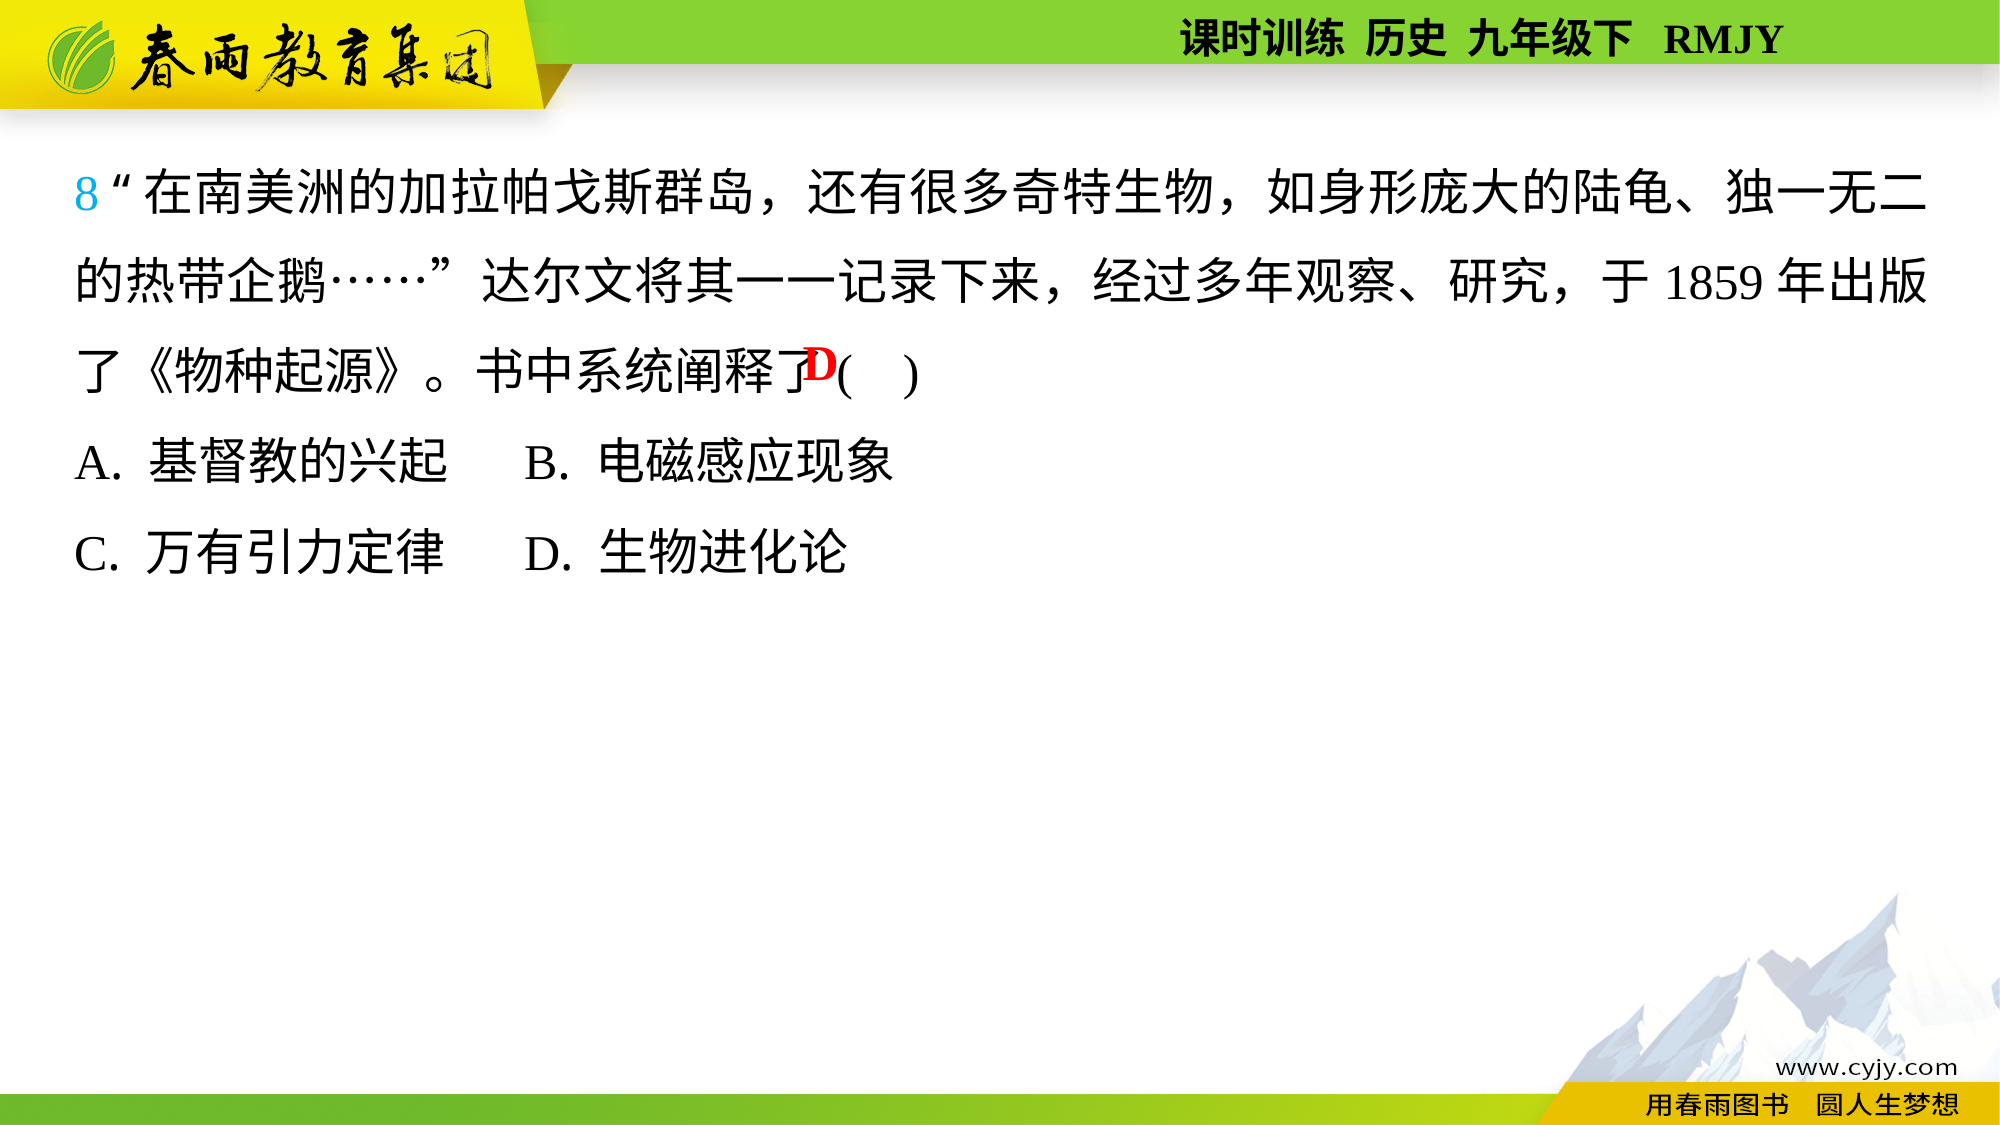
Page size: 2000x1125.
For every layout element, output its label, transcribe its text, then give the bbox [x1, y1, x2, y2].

picture [0, 0, 2000, 1125]
list 8 “在南美洲的加拉帕戈斯群岛，还有很多奇特生物，如身形庞大的陆龟、独一无二的热带企鹅……”达尔文将其一一记录下来，经过多年观察、研究，于1859年出版了《物种起源》。书中系统阐释了( ) A. 基督教的兴起 B. 电磁感应现象 C. 万有引力定律 D. 生物进化论 [59, 122, 1944, 581]
text_box D [787, 322, 854, 398]
